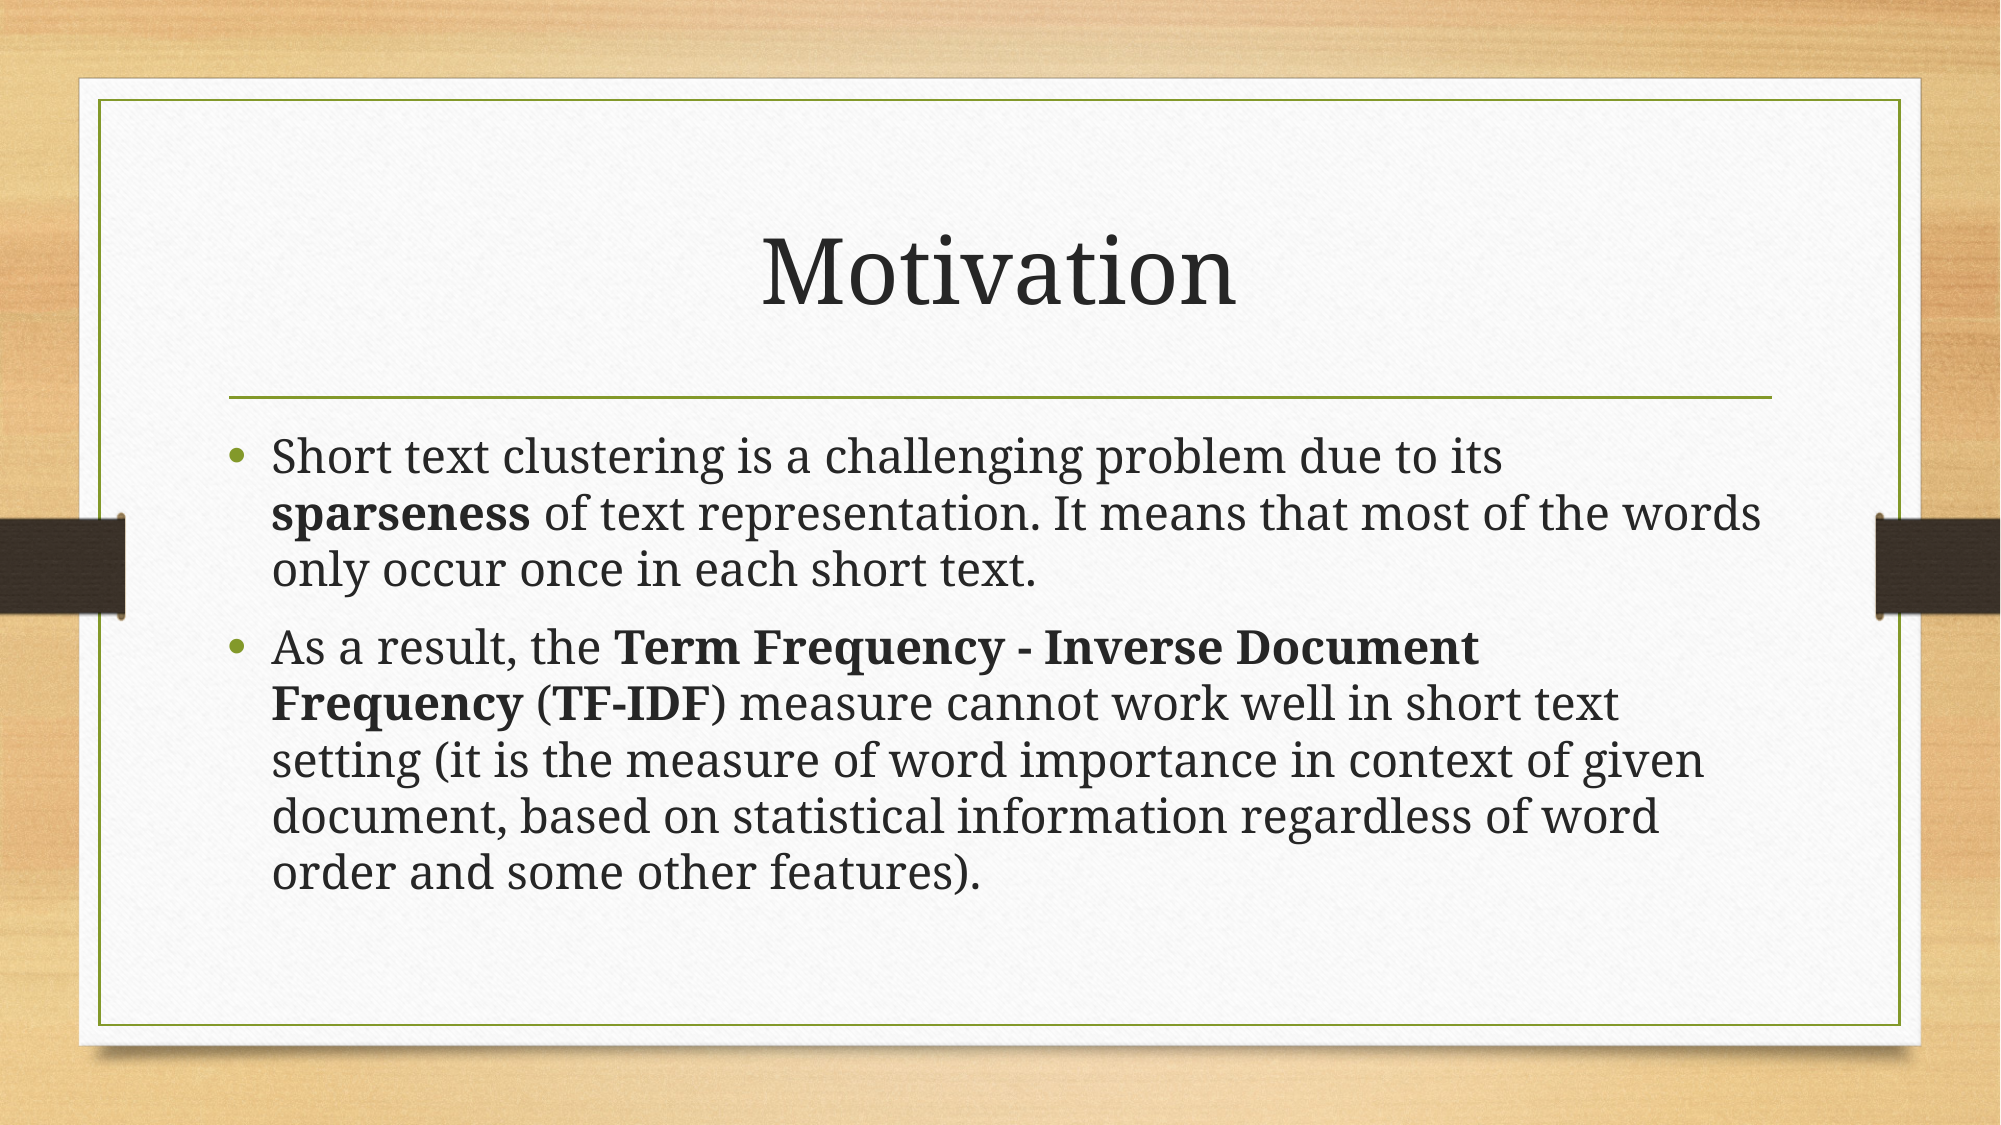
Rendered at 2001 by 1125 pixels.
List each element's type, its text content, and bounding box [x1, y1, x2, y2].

picture [0, 0, 2001, 1125]
list Short text clustering is a challenging problem due to its sparseness of text representation. It means that most of the words only occur once in each short text. As a result, the Term Frequency - Inverse Document Frequency (TF-IDF) measure cannot work well in short text setting (it is the measure of word importance in context of given document, based on statistical information regardless of word order and some other features). [212, 419, 1788, 964]
title Motivation [212, 161, 1788, 375]
